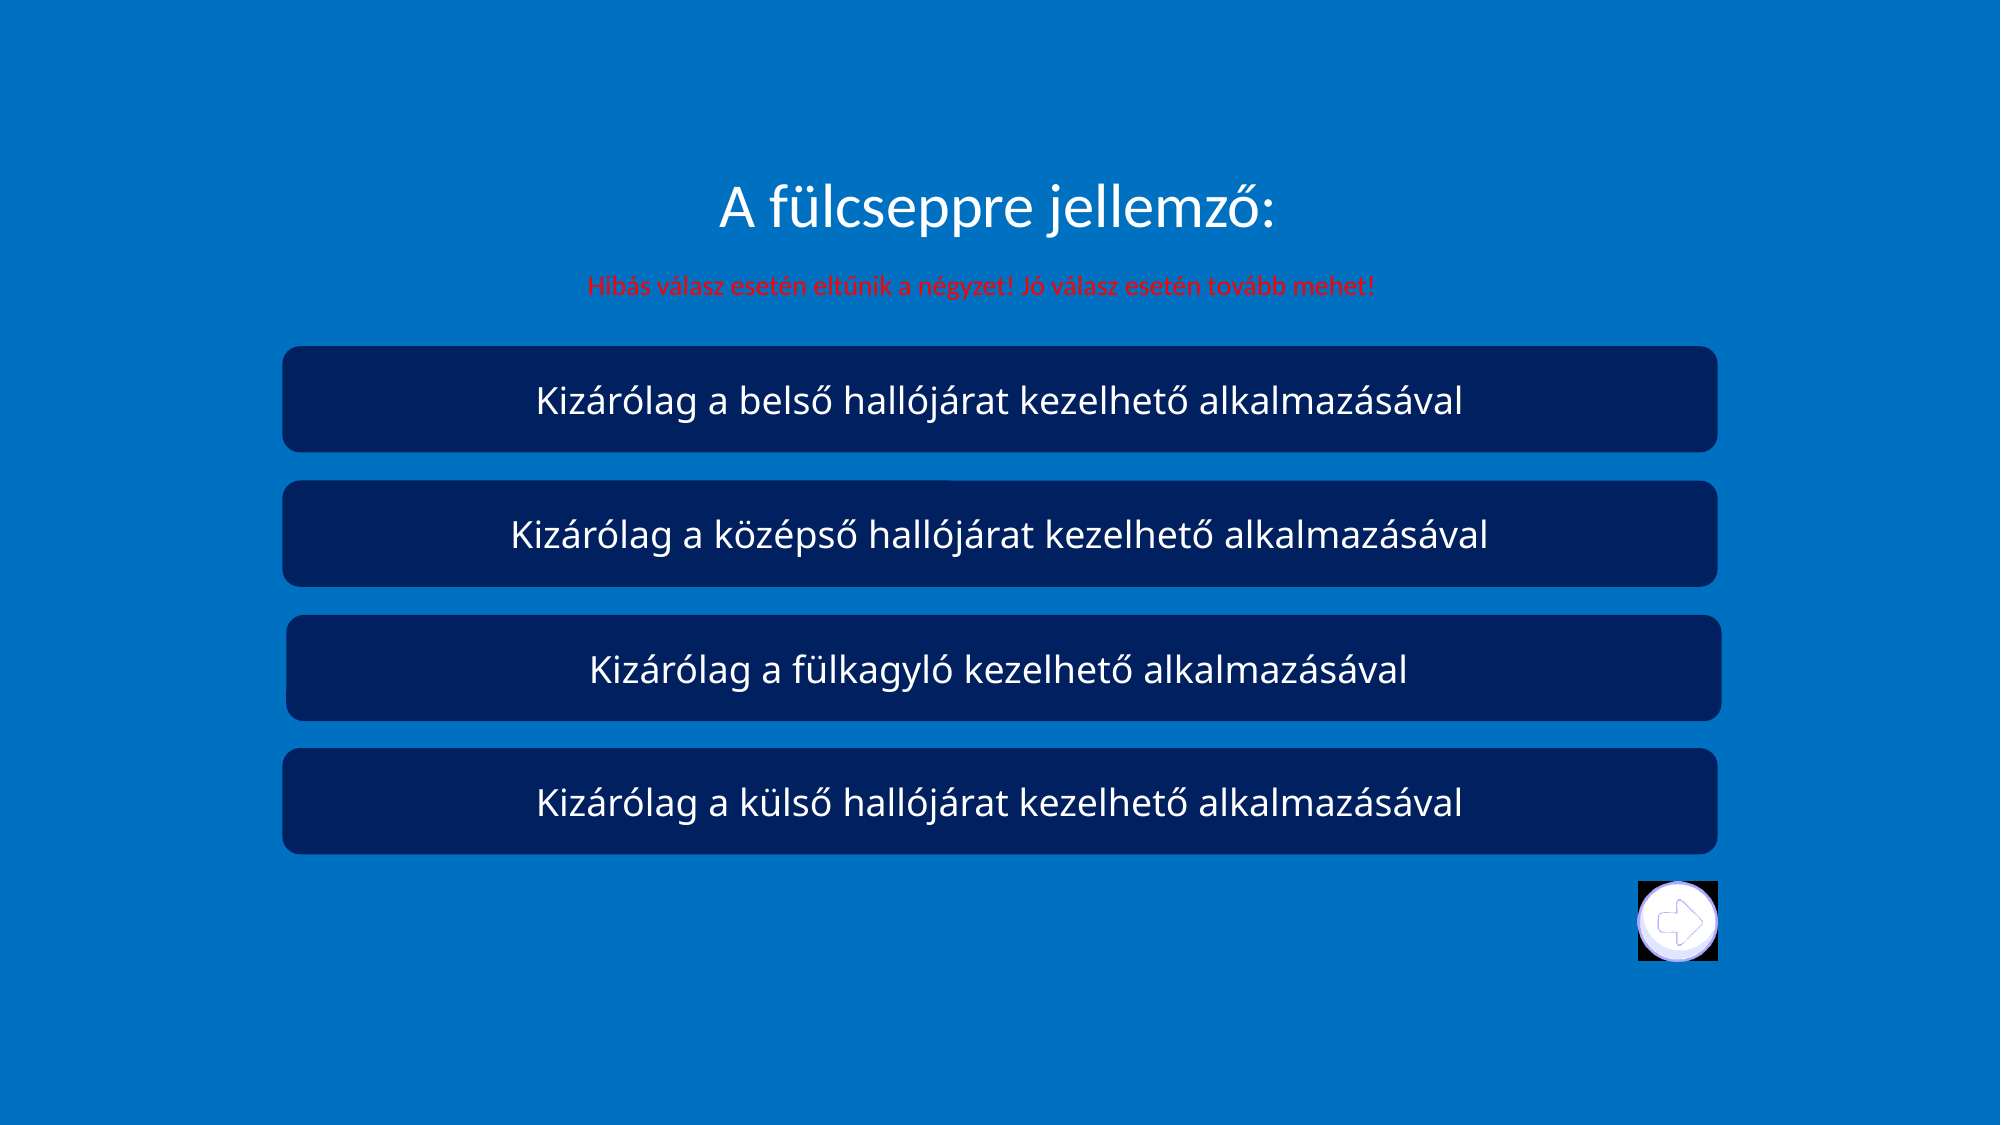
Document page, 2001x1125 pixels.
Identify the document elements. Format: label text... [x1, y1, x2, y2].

text_box Kizárólag a fülkagyló kezelhető alkalmazásával [286, 614, 1722, 722]
text_box Hibás válasz esetén eltűnik a négyzet! Jó válasz esetén tovább mehet! [572, 259, 1546, 309]
text_box A fülcseppre jellemző: [290, 144, 1722, 261]
text_box Kizárólag a külső hallójárat kezelhető alkalmazásával [282, 748, 1718, 855]
text_box Kizárólag a belső hallójárat kezelhető alkalmazásával [282, 346, 1718, 453]
picture [1637, 881, 1718, 962]
text_box Kizárólag a középső hallójárat kezelhető alkalmazásával [282, 480, 1718, 587]
